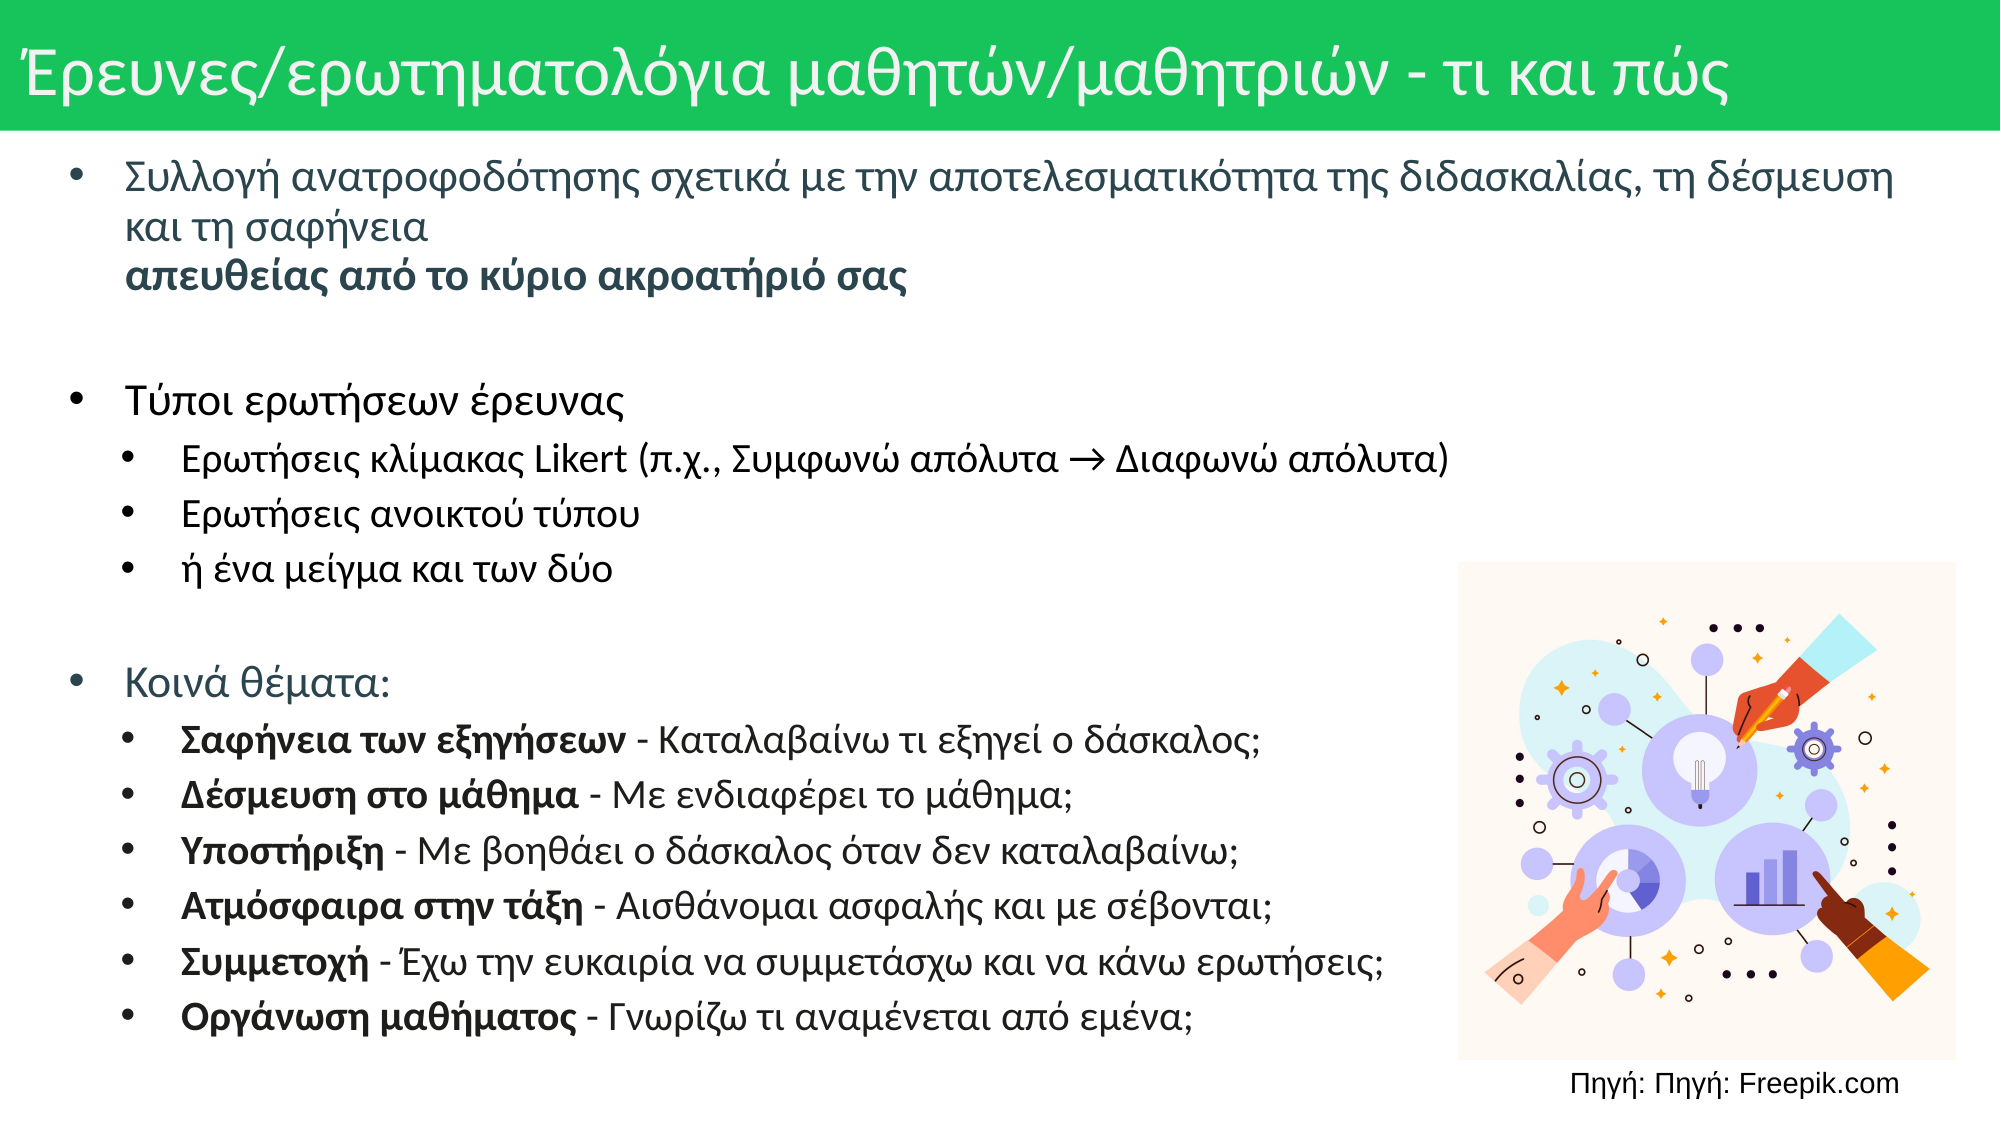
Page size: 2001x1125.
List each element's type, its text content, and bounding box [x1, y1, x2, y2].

picture [1458, 562, 1956, 1060]
text_box Πηγή: Πηγή: Freepik.com [1554, 1068, 1956, 1107]
list Συλλογή ανατροφοδότησης σχετικά με την αποτελεσματικότητα της διδασκαλίας, τη δέσμευση και τη σαφήνεια απευθείας από το κύριο ακροατήριό σας Τύποι ερωτήσεων έρευνας Ερωτήσεις κλίμακας Likert (π.χ., Συμφωνώ απόλυτα → Διαφωνώ απόλυτα) Ερωτήσεις ανοικτού τύπου ή ένα μείγμα και των δύο Κοινά θέματα: Σαφήνεια των εξηγήσεων - Καταλαβαίνω τι εξηγεί ο δάσκαλος; Δέσμευση στο μάθημα - Με ενδιαφέρει το μάθημα; Υποστήριξη - Με βοηθάει ο δάσκαλος όταν δεν καταλαβαίνω; Ατμόσφαιρα στην τάξη - Αισθάνομαι ασφαλής και με σέβονται; Συμμετοχή - Έχω την ευκαιρία να συμμετάσχω και να κάνω ερωτήσεις; Οργάνωση μαθήματος - Γνωρίζω τι αναμένεται από εμένα; [16, 144, 1976, 1108]
title Έρευνες/ερωτηματολόγια μαθητών/μαθητριών - τι και πώς [16, 13, 1976, 131]
